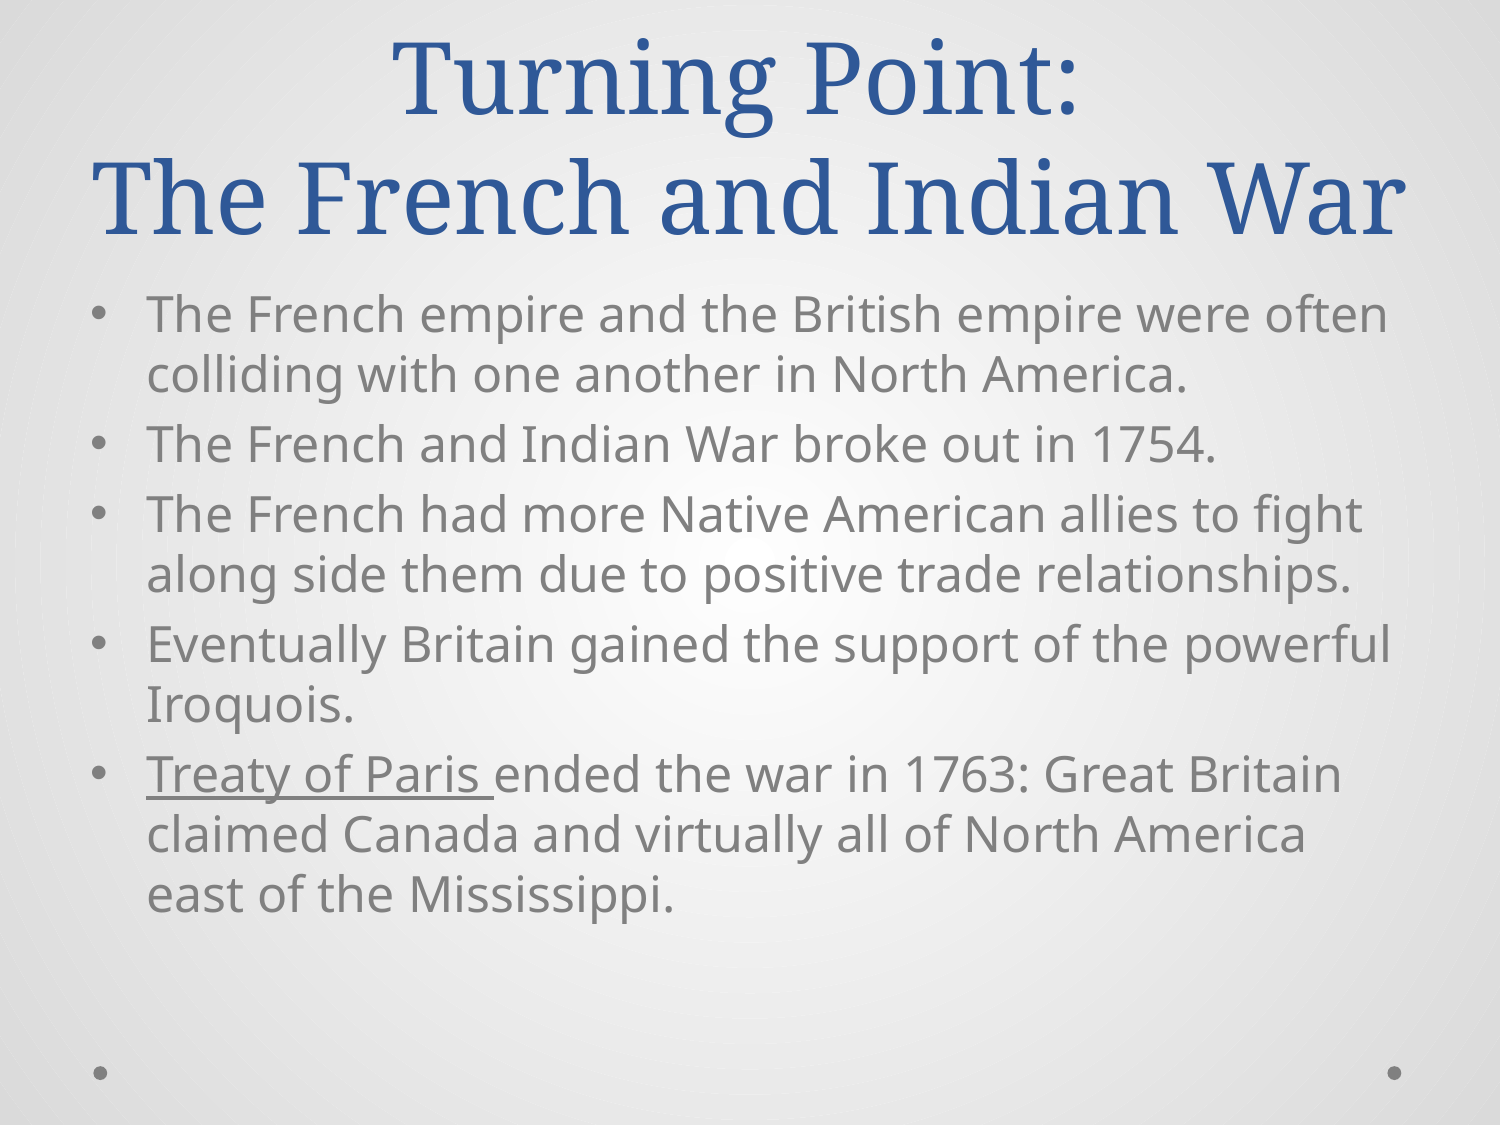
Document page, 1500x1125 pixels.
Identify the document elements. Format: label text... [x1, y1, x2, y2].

title Turning Point: The French and Indian War [75, 0, 1425, 263]
list The French empire and the British empire were often colliding with one another in North America. The French and Indian War broke out in 1754. The French had more Native American allies to fight along side them due to positive trade relationships. Eventually Britain gained the support of the powerful Iroquois. Treaty of Paris ended the war in 1763: Great Britain claimed Canada and virtually all of North America east of the Mississippi. [75, 275, 1425, 1078]
